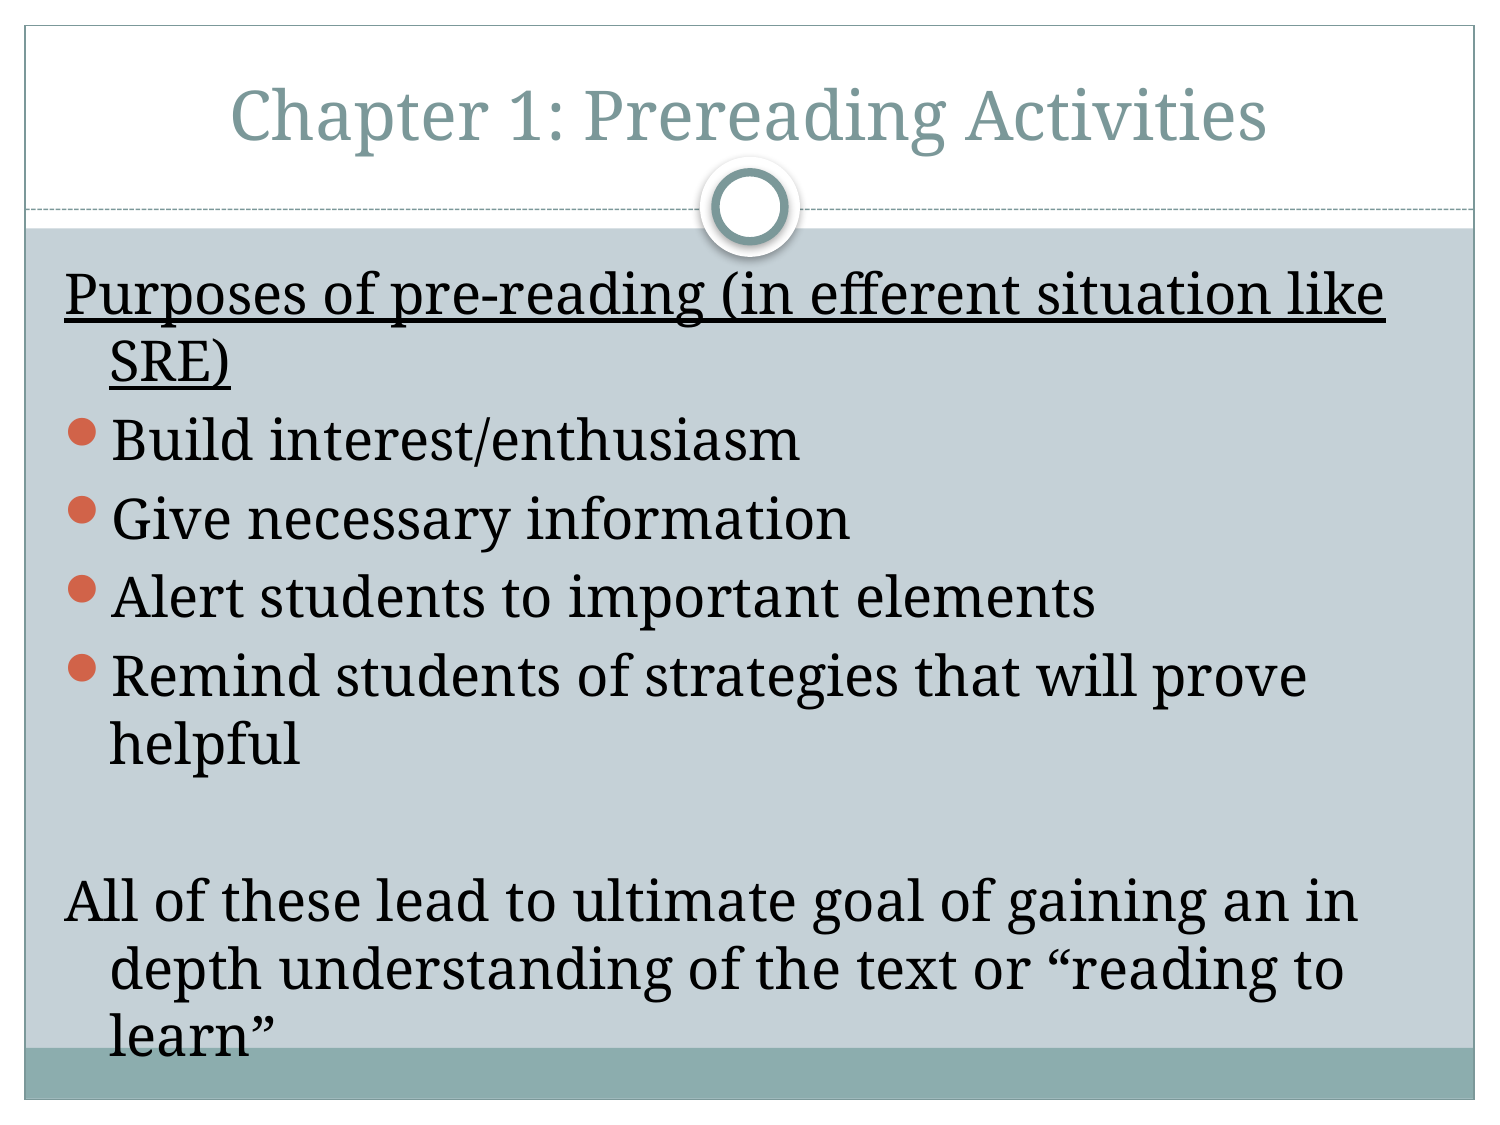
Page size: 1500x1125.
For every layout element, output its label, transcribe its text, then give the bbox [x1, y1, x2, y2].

title Chapter 1: Prereading Activities [49, 37, 1450, 162]
list Purposes of pre-reading (in efferent situation like SRE) Build interest/enthusiasm Give necessary information Alert students to important elements Remind students of strategies that will prove helpful All of these lead to ultimate goal of gaining an in depth understanding of the text or “reading to learn” [49, 250, 1445, 1001]
